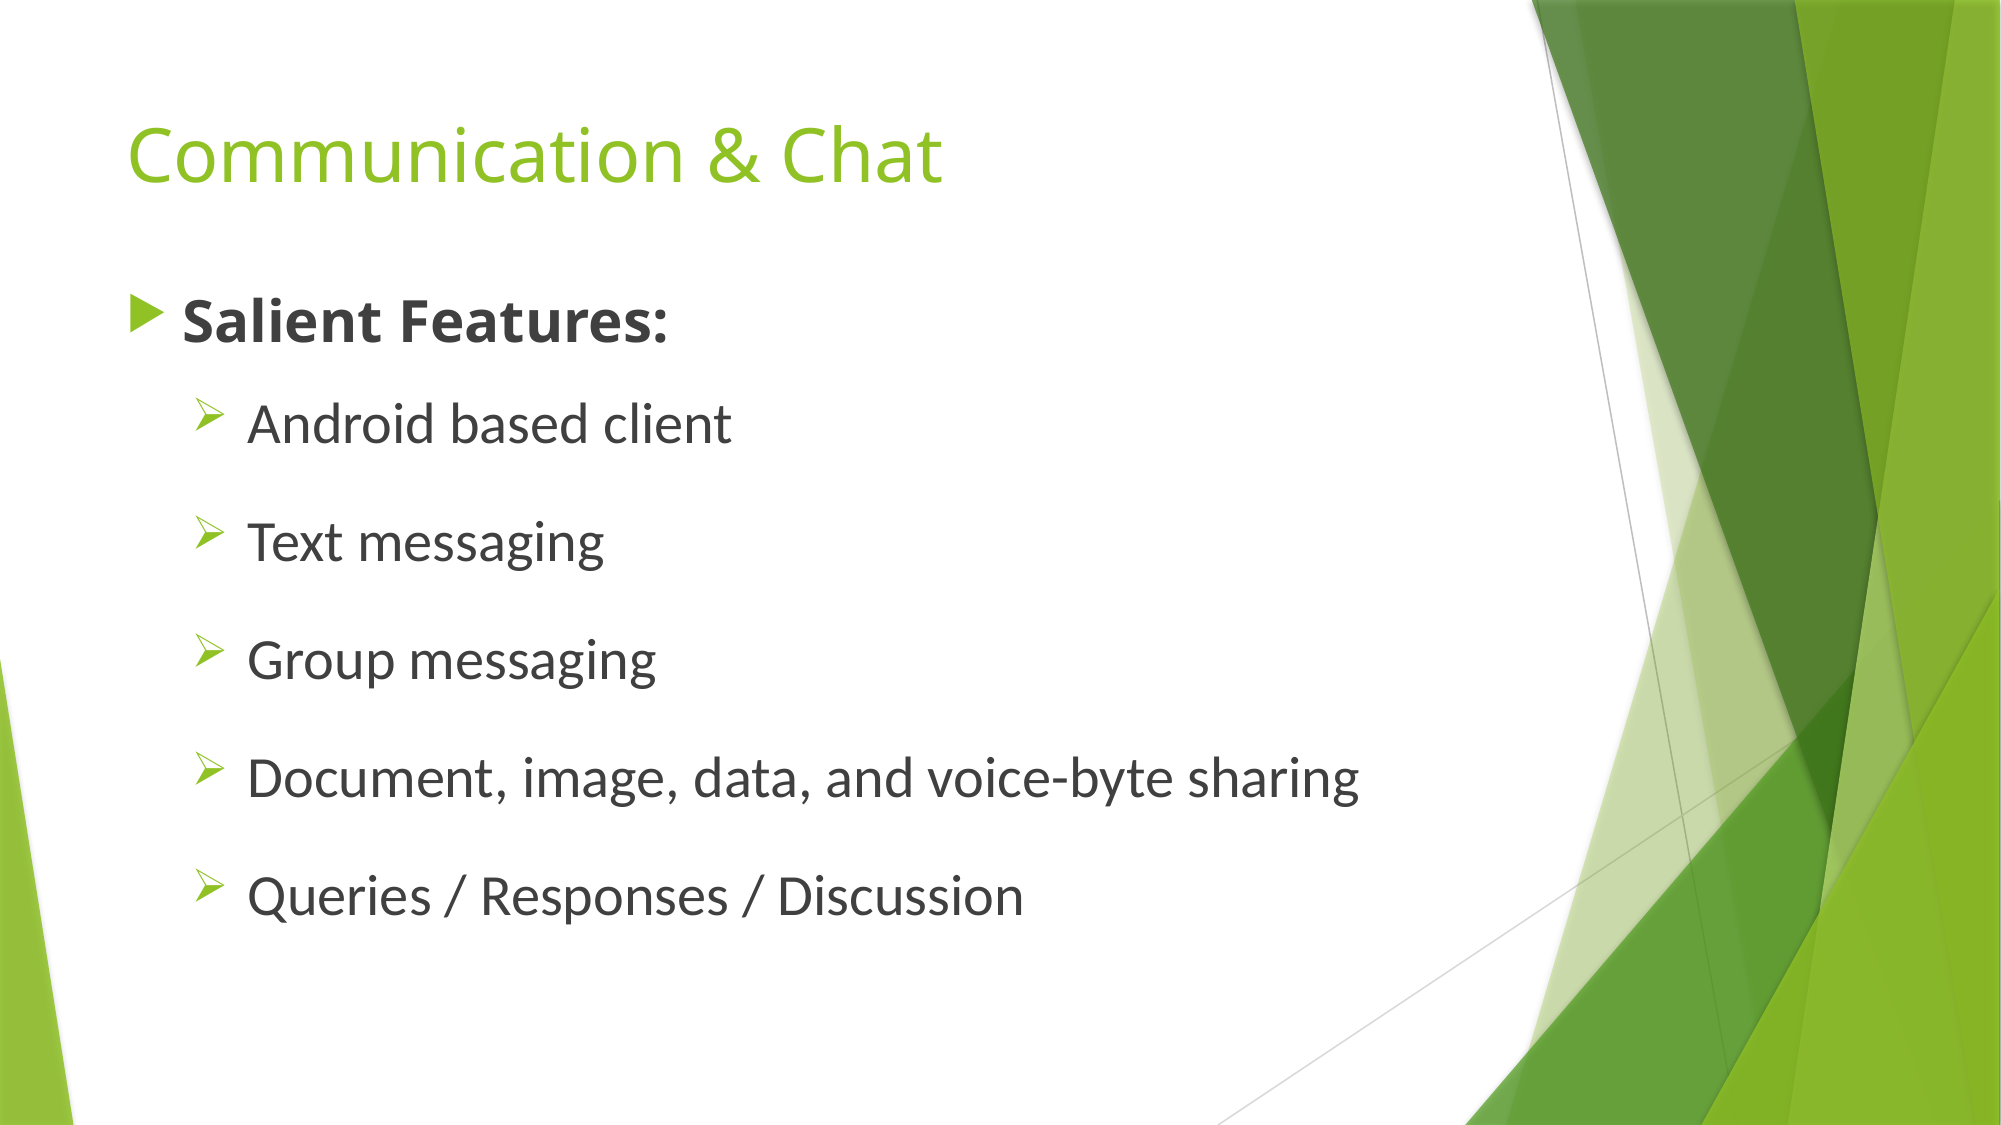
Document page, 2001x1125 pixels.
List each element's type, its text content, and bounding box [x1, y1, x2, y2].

list Salient Features: Android based client Text messaging Group messaging Document, image, data, and voice-byte sharing Queries / Responses / Discussion [111, 277, 1522, 991]
title Communication & Chat [111, 99, 1522, 277]
